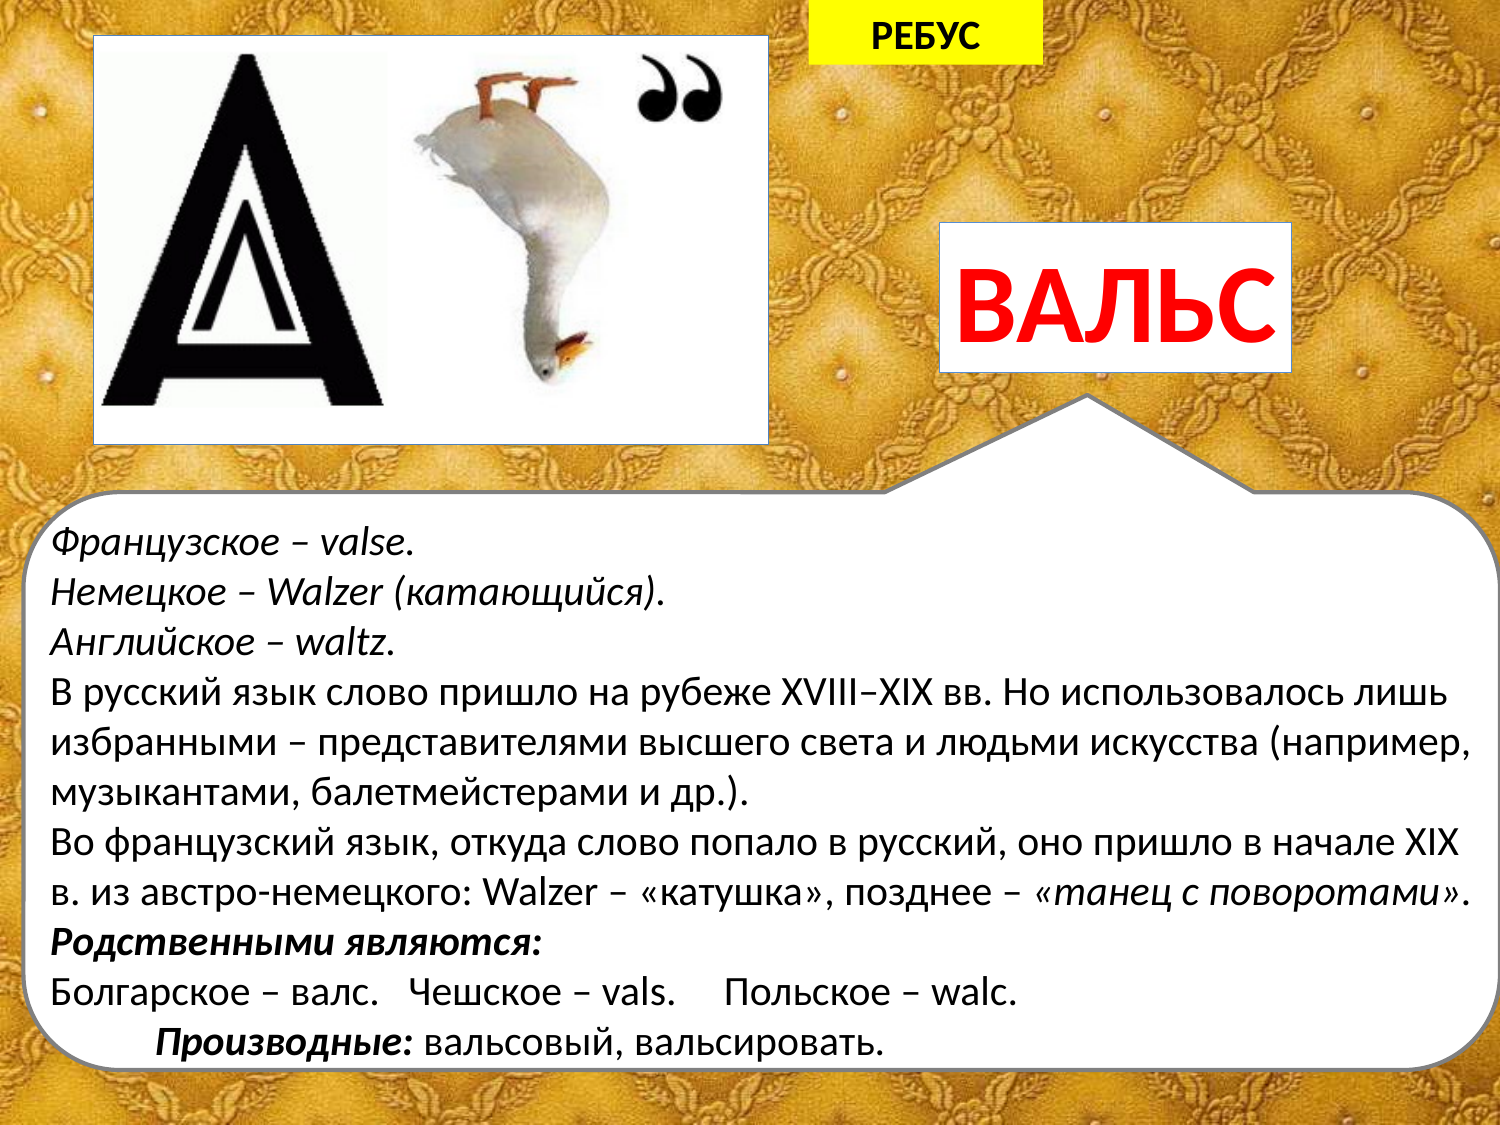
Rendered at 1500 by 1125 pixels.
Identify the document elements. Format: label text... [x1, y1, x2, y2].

text_box вальс [939, 222, 1292, 373]
picture [0, 0, 1500, 1125]
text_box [23, 491, 1500, 1075]
text_box РЕБУС [808, 0, 1043, 65]
